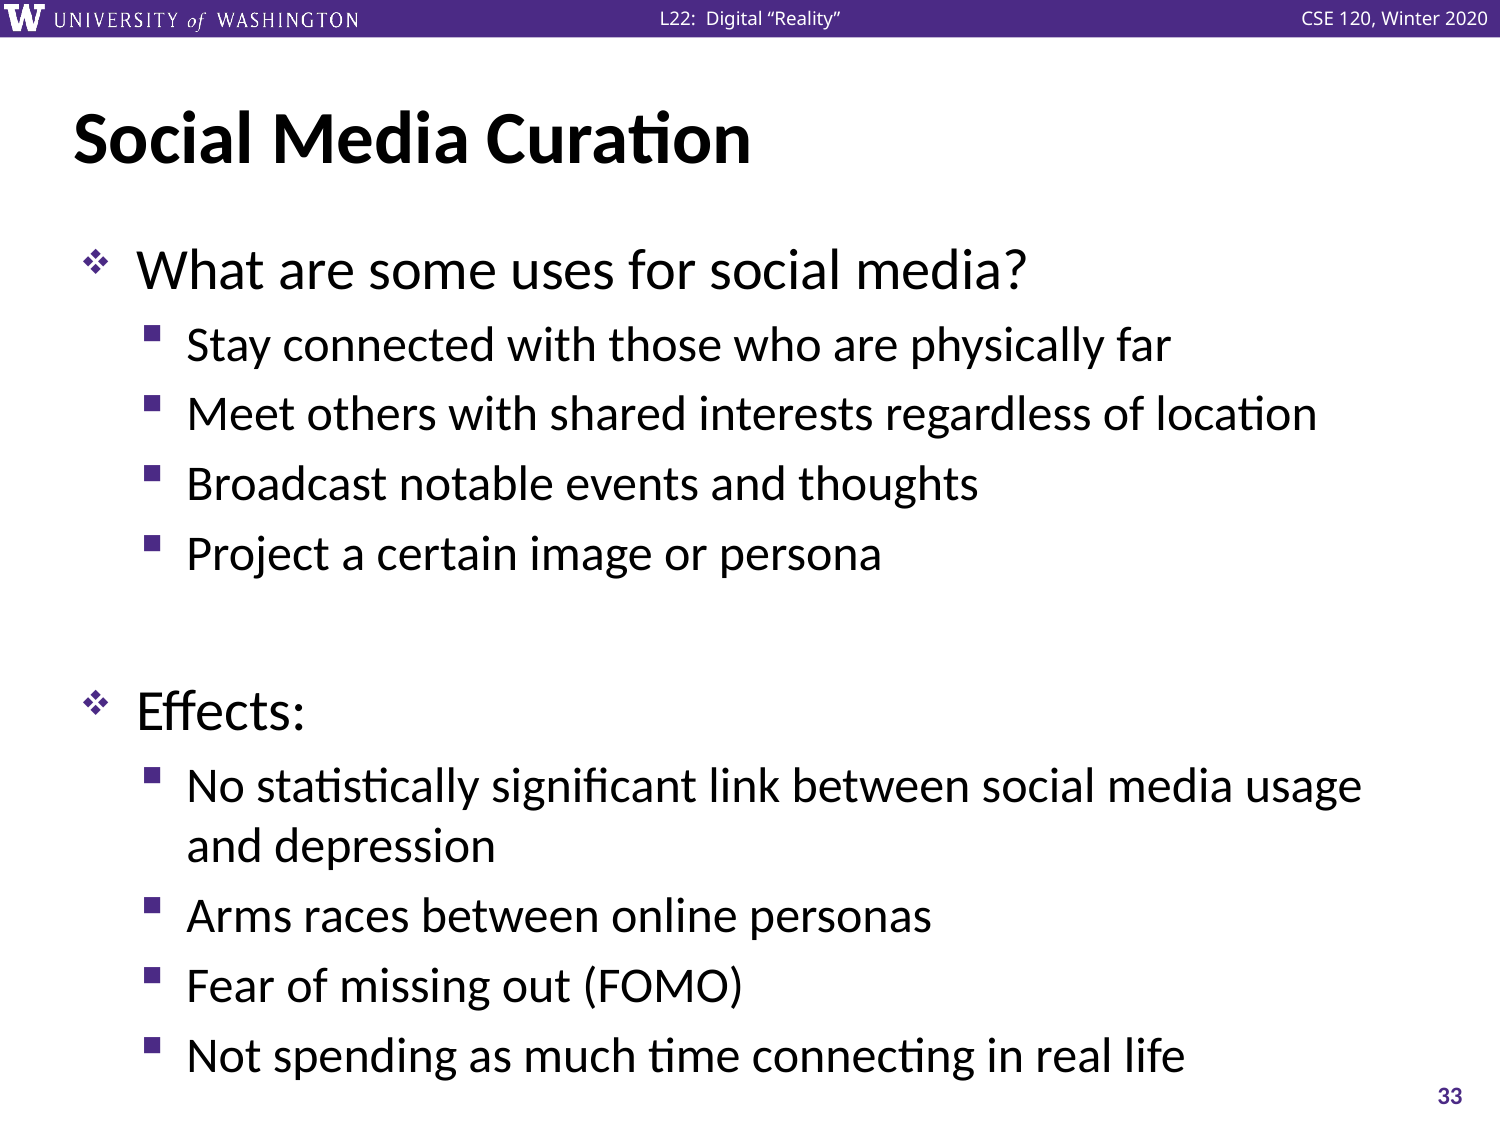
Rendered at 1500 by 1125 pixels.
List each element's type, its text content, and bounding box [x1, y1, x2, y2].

title Social Media Curation [58, 71, 1438, 197]
picture [4, 4, 358, 32]
slide_number 33 [1400, 1065, 1500, 1125]
list What are some uses for social media? Stay connected with those who are physically far Meet others with shared interests regardless of location Broadcast notable events and thoughts Project a certain image or persona Effects: No statistically significant link between social media usage and depression Arms races between online personas Fear of missing out (FOMO) Not spending as much time connecting in real life [64, 223, 1438, 1040]
